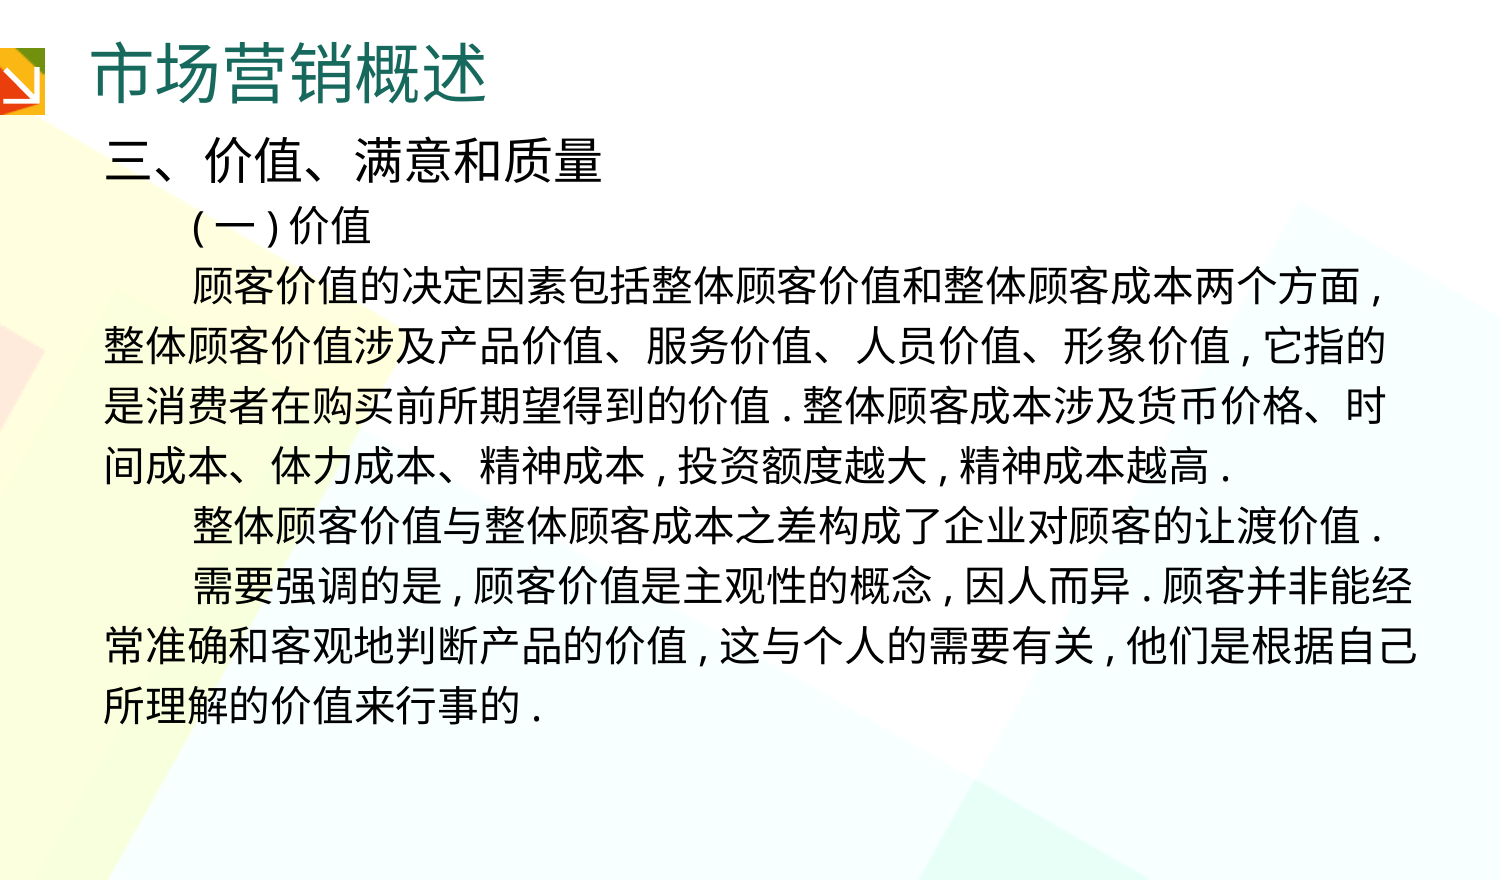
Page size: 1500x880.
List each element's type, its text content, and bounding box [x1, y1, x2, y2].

text_box 三、价值、满意和质量 (一)价值 顾客价值的决定因素包括整体顾客价值和整体顾客成本两个方面,整体顾客价值涉及产品价值、服务价值、人员价值、形象价值,它指的是消费者在购买前所期望得到的价值.整体顾客成本涉及货币价格、时间成本、体力成本、精神成本,投资额度越大,精神成本越高. 整体顾客价值与整体顾客成本之差构成了企业对顾客的让渡价值. 需要强调的是,顾客价值是主观性的概念,因人而异.顾客并非能经常准确和客观地判断产品的价值,这与个人的需要有关,他们是根据自己所理解的价值来行事的. [88, 122, 1442, 737]
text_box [0, 48, 45, 115]
text_box 市场营销概述 [73, 24, 504, 120]
